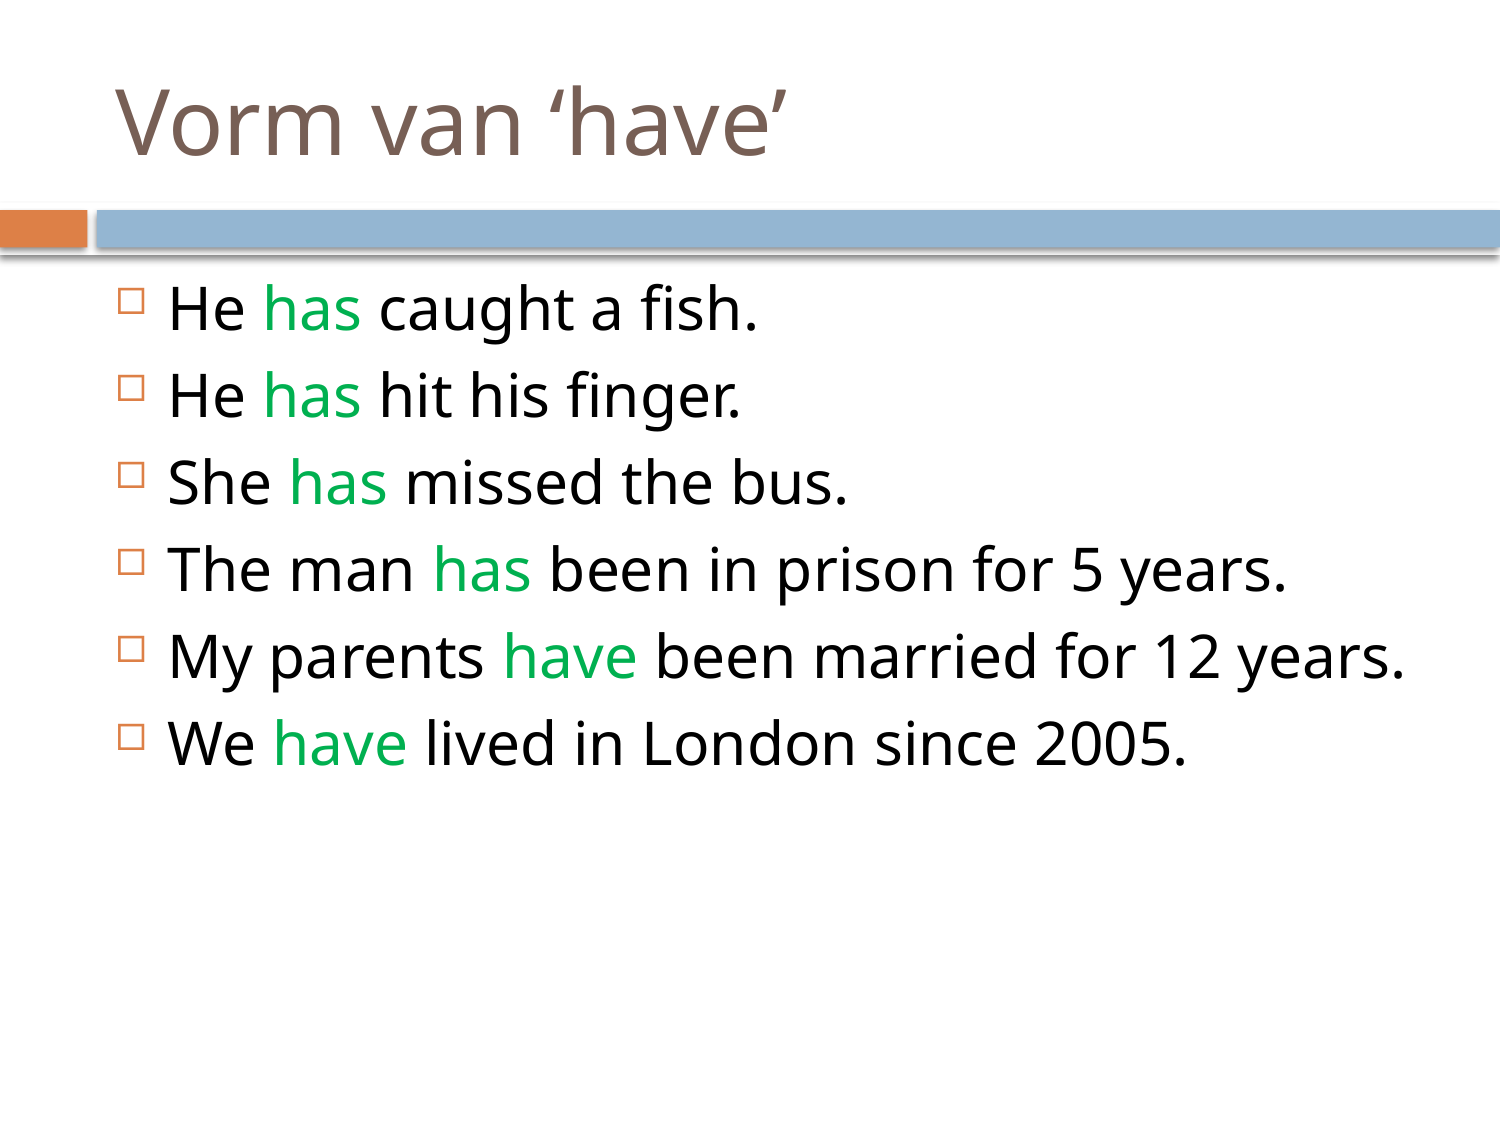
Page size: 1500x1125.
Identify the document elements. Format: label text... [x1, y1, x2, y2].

list He has caught a fish. He has hit his finger. She has missed the bus. The man has been in prison for 5 years. My parents have been married for 12 years. We have lived in London since 2005. [100, 262, 1438, 1000]
title Vorm van ‘have’ [100, 37, 1438, 200]
